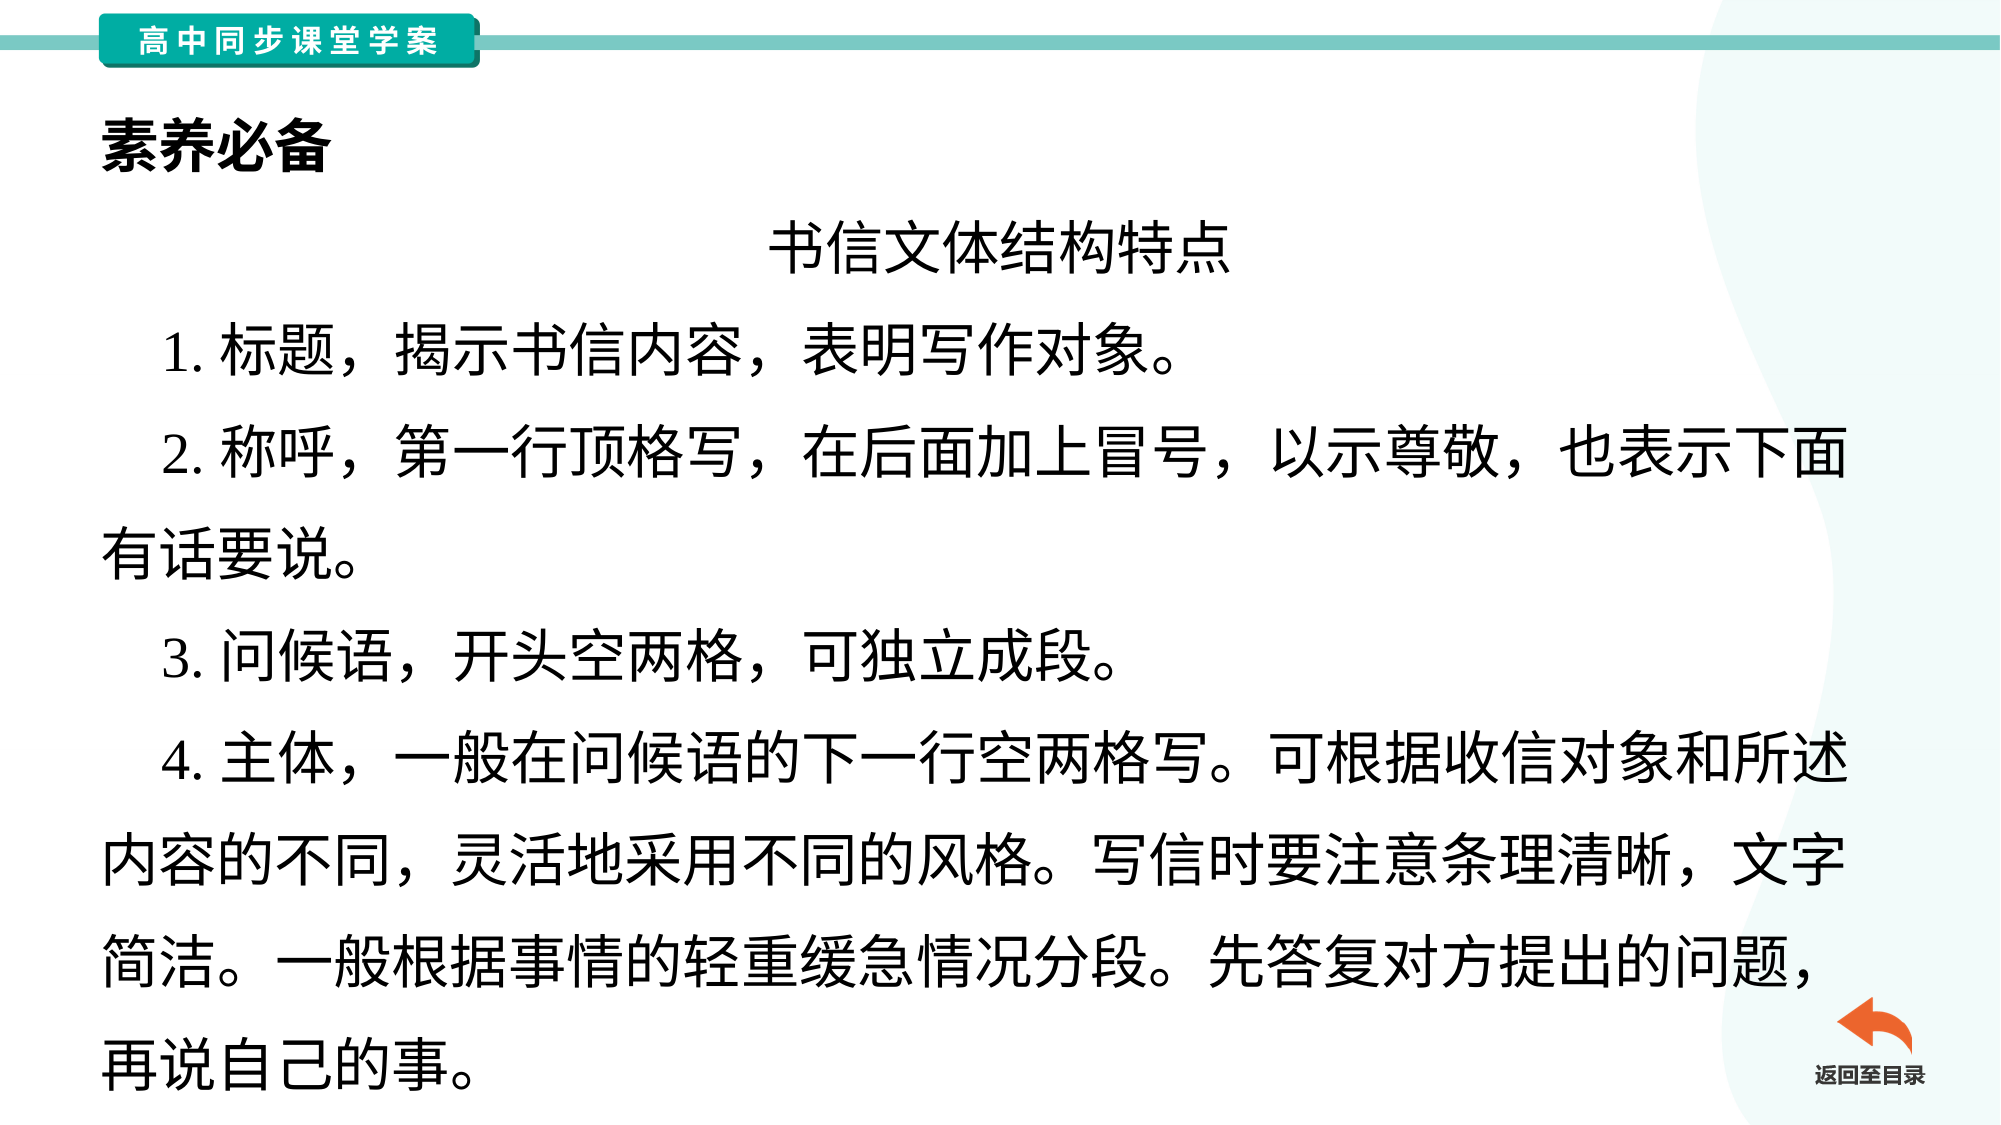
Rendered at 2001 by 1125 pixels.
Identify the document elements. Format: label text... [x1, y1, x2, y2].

picture [0, 0, 2000, 1125]
text_box 素养必备 书信文体结构特点 1.标题，揭示书信内容，表明写作对象。 2.称呼，第一行顶格写，在后面加上冒号，以示尊敬，也表示下面 有话要说。 3.问候语，开头空两格，可独立成段。 4.主体，一般在问候语的下一行空两格写。可根据收信对象和所述 内容的不同，灵活地采用不同的风格。写信时要注意条理清晰，文字 简洁。一般根据事情的轻重缓急情况分段。先答复对方提出的问题， 再说自己的事。 [100, 76, 1899, 1098]
